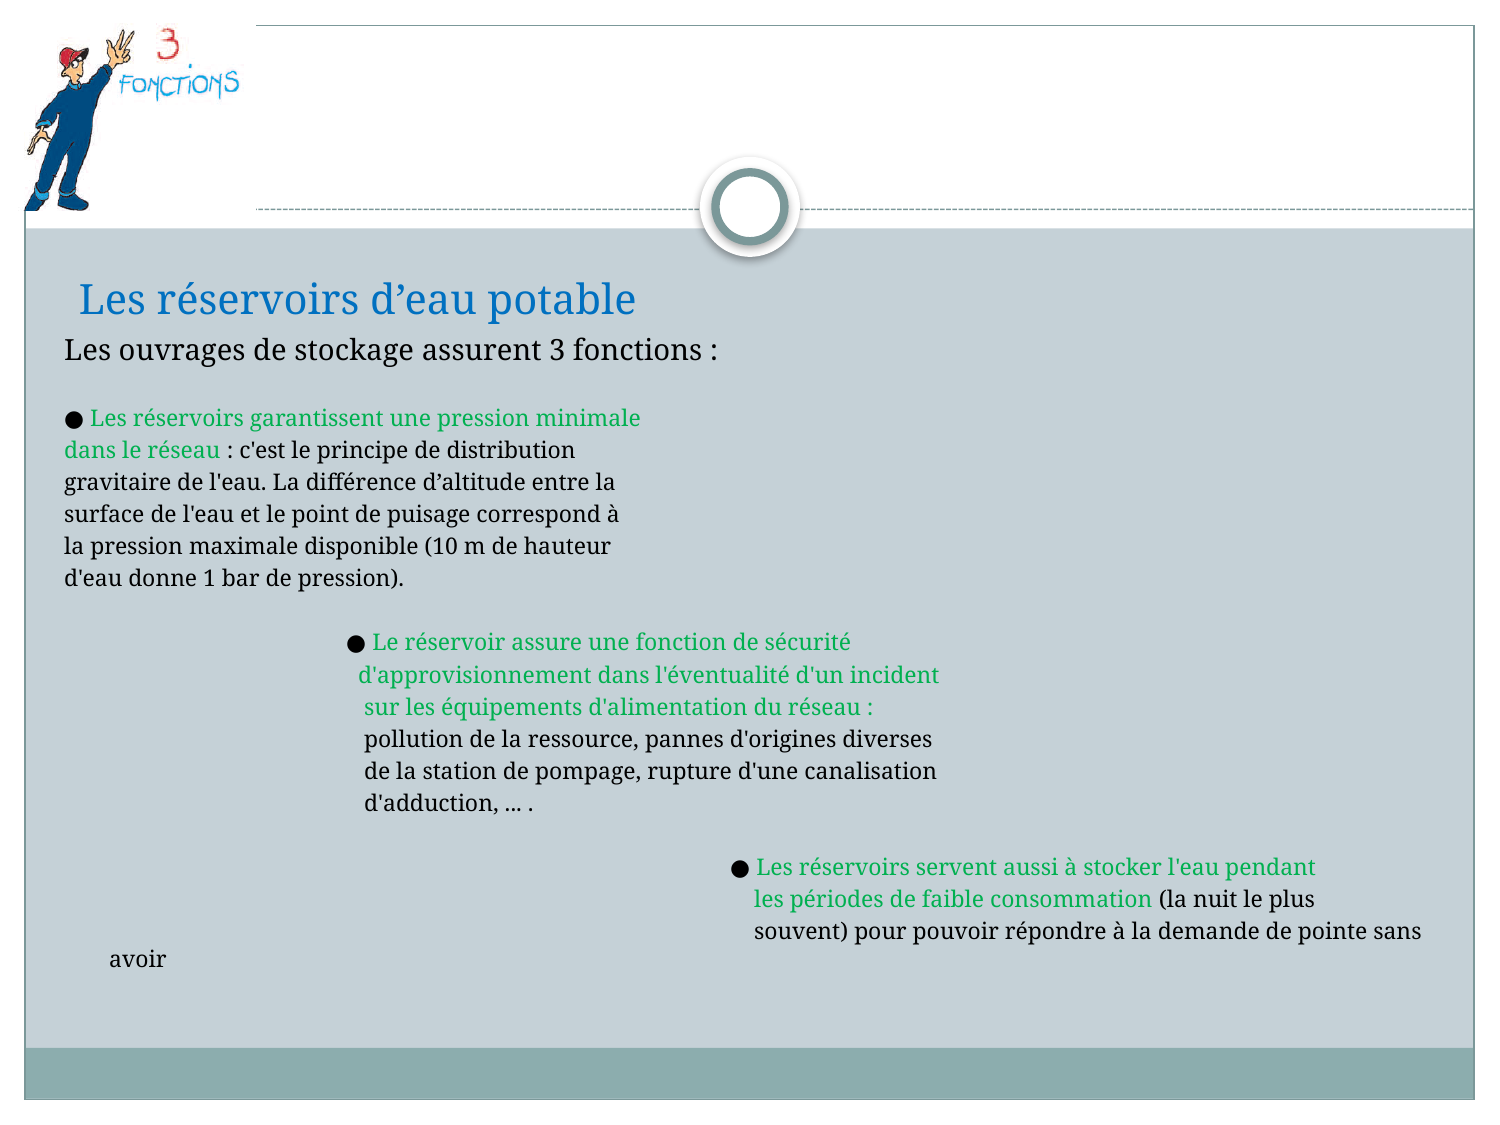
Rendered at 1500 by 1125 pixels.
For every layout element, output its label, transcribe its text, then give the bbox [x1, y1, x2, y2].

list Les réservoirs d’eau potable Les ouvrages de stockage assurent 3 fonctions : ● Les réservoirs garantissent une pression minimale dans le réseau : c'est le principe de distribution gravitaire de l'eau. La différence d’altitude entre la surface de l'eau et le point de puisage correspond à la pression maximale disponible (10 m de hauteur d'eau donne 1 bar de pression). ● Le réservoir assure une fonction de sécurité d'approvisionnement dans l'éventualité d'un incident sur les équipements d'alimentation du réseau : pollution de la ressource, pannes d'origines diverses de la station de pompage, rupture d'une canalisation d'adduction, ... . ● Les réservoirs servent aussi à stocker l'eau pendant les périodes de faible consommation (la nuit le plus souvent) pour pouvoir répondre à la demande de pointe sans avoir [49, 250, 1445, 1001]
picture [0, 23, 256, 212]
